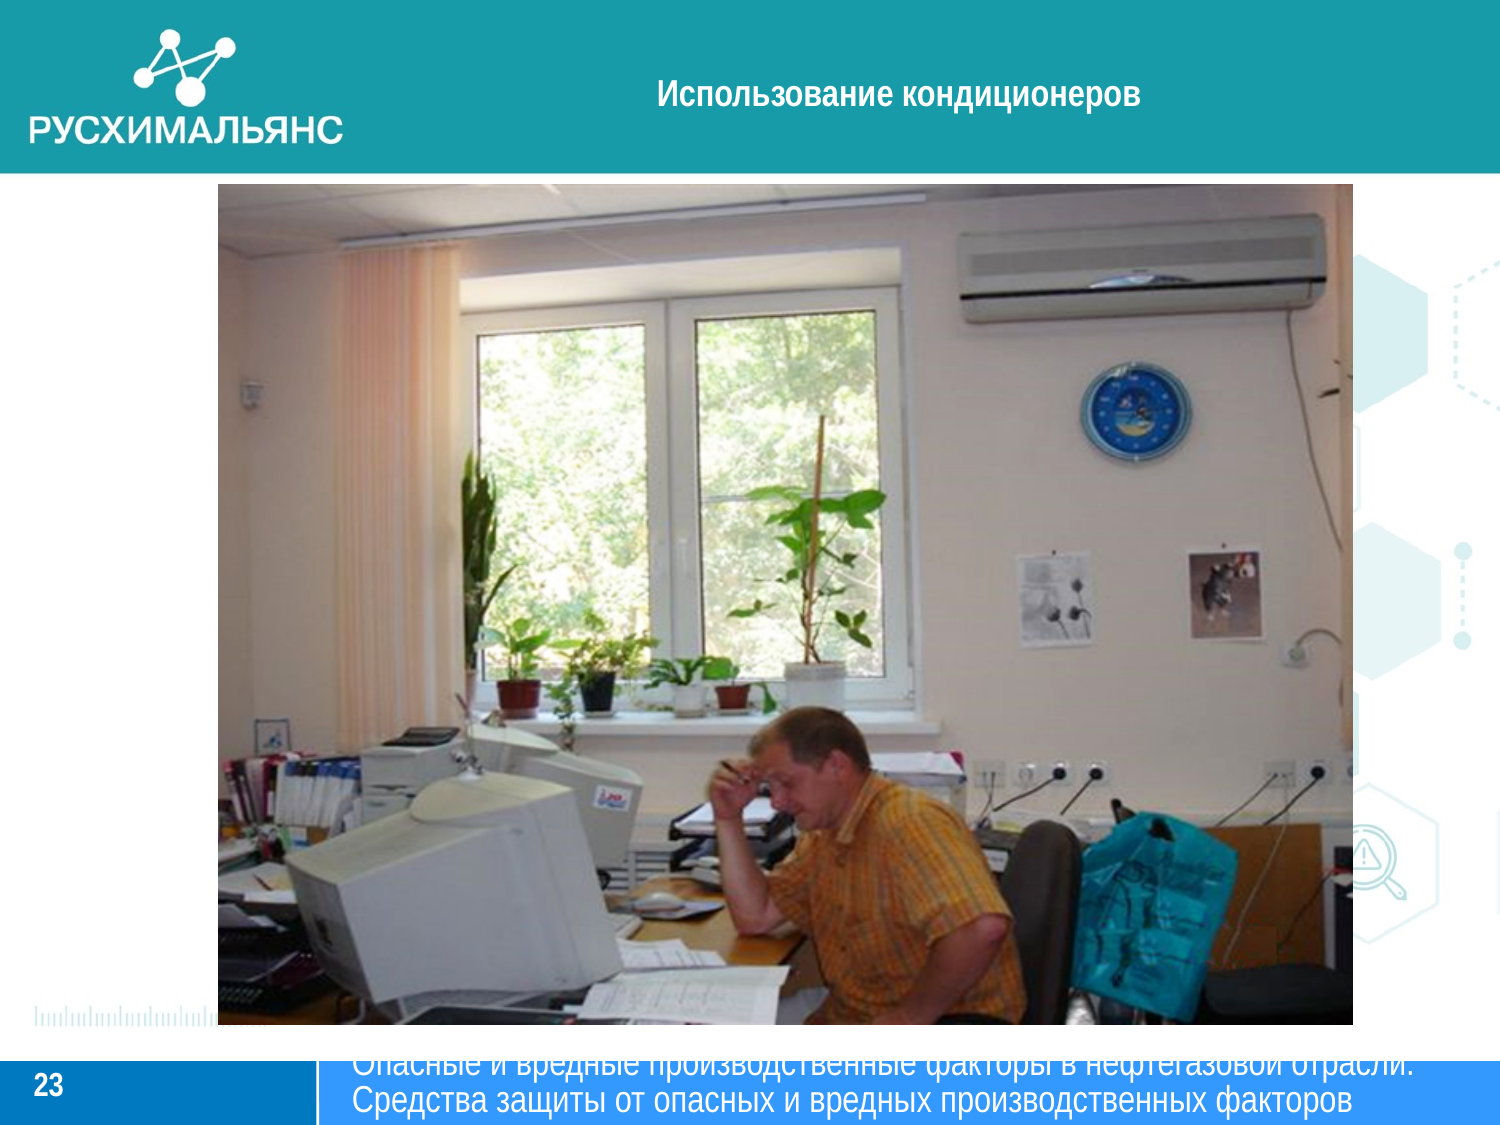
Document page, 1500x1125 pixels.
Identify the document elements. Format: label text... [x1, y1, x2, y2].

picture [0, 0, 1500, 1061]
slide_number 22 [33, 1068, 278, 1122]
footer Опасные и вредные производственные факторы в нефтегазовой отрасли. Средства защиты от опасных и вредных производственных факторов [351, 1067, 1500, 1122]
